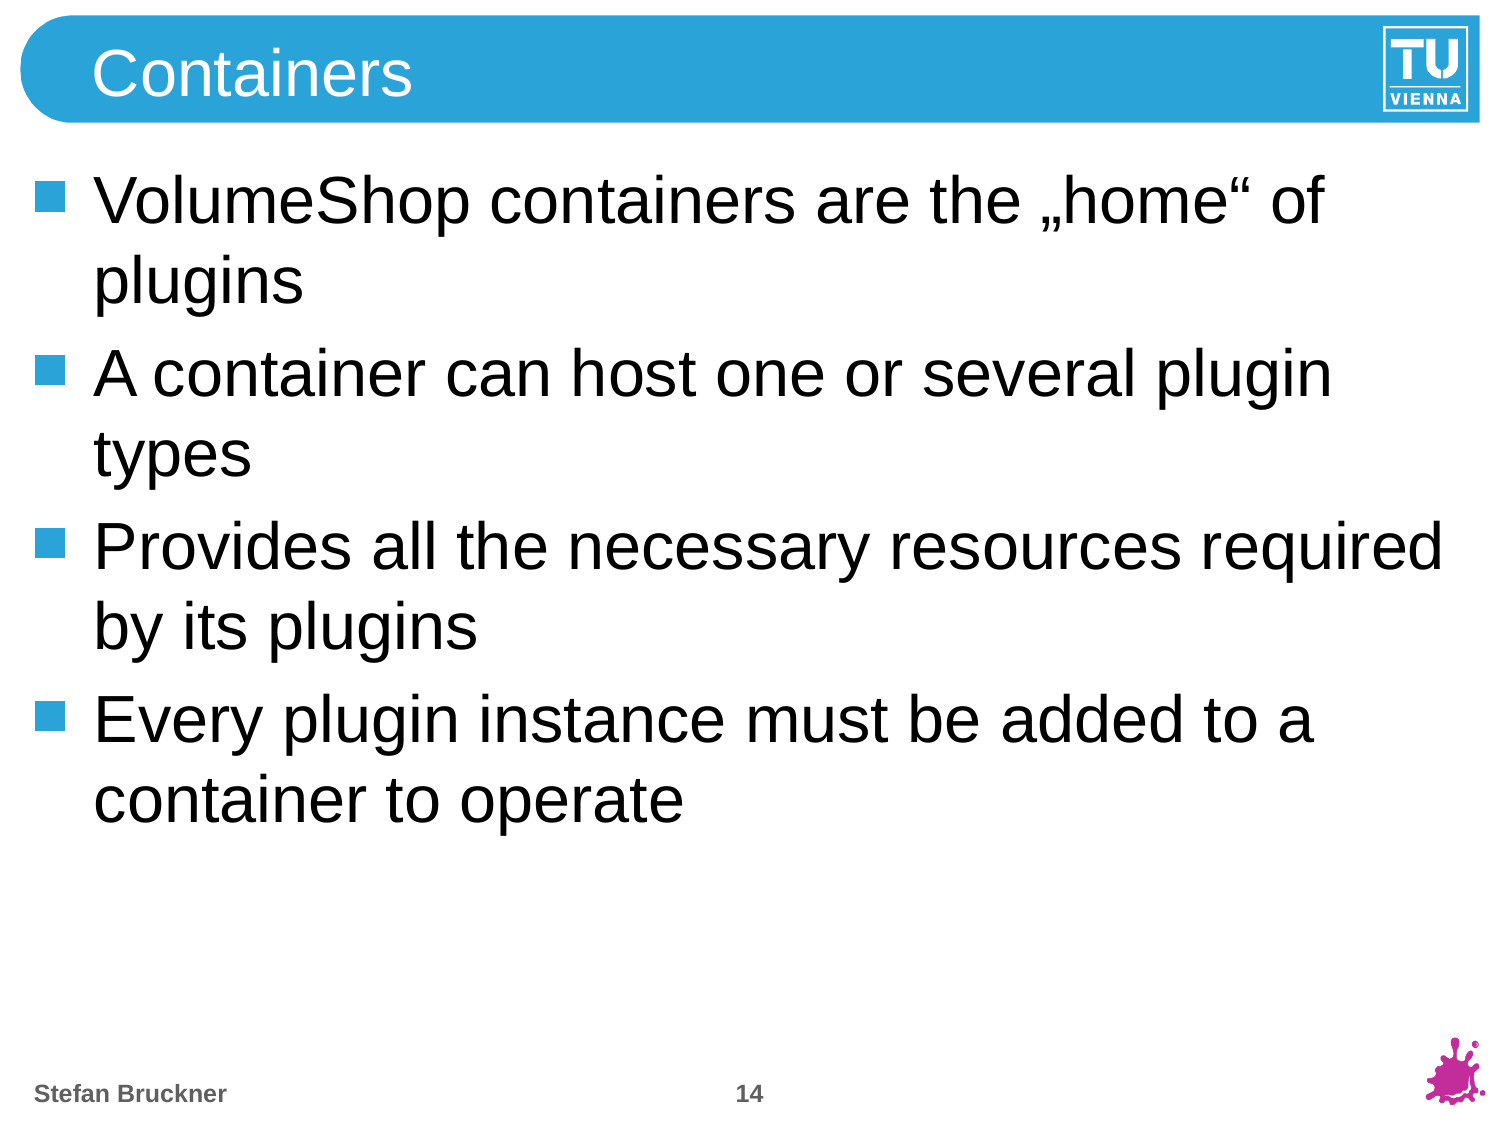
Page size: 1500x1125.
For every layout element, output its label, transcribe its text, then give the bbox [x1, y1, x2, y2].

slide_number 13 [660, 1067, 839, 1118]
footer Stefan Bruckner [18, 1067, 637, 1118]
title Containers [76, 6, 1351, 132]
list VolumeShop containers are the „home“ of plugins A container can host one or several plugin types Provides all the necessary resources required by its plugins Every plugin instance must be added to a container to operate [19, 148, 1481, 1048]
